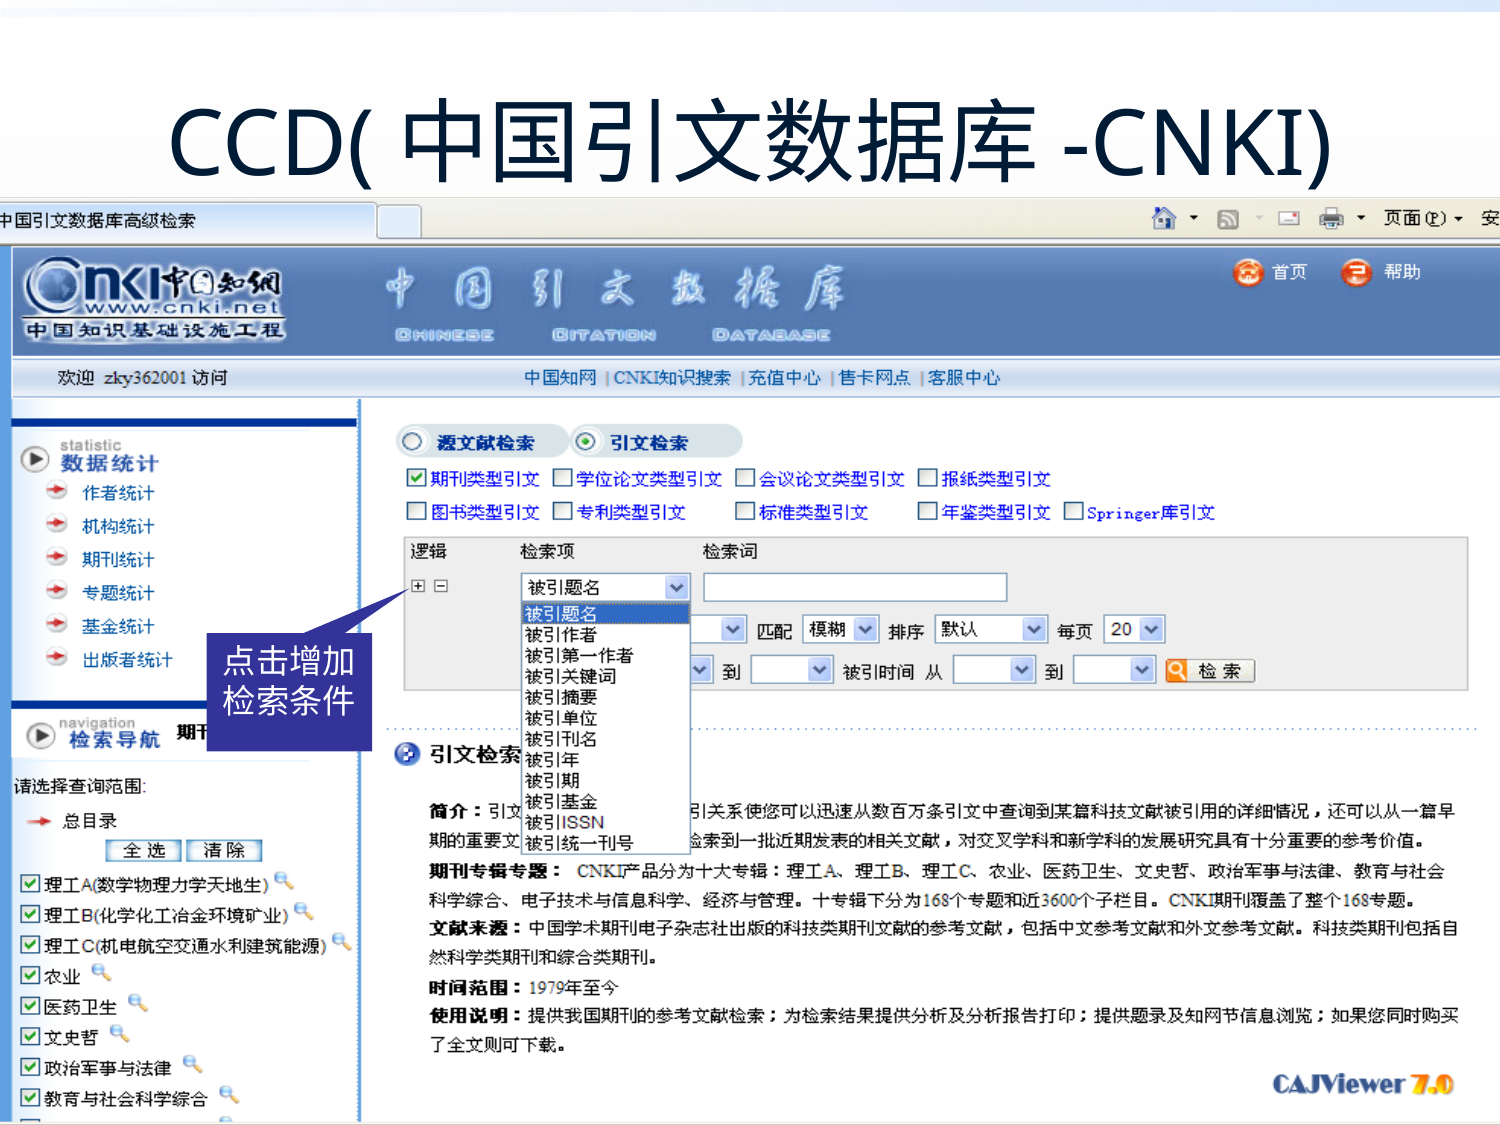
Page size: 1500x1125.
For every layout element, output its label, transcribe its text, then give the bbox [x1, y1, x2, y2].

picture [0, 196, 1500, 1125]
title CCD(中国引文数据库-CNKI) [75, 45, 1425, 196]
